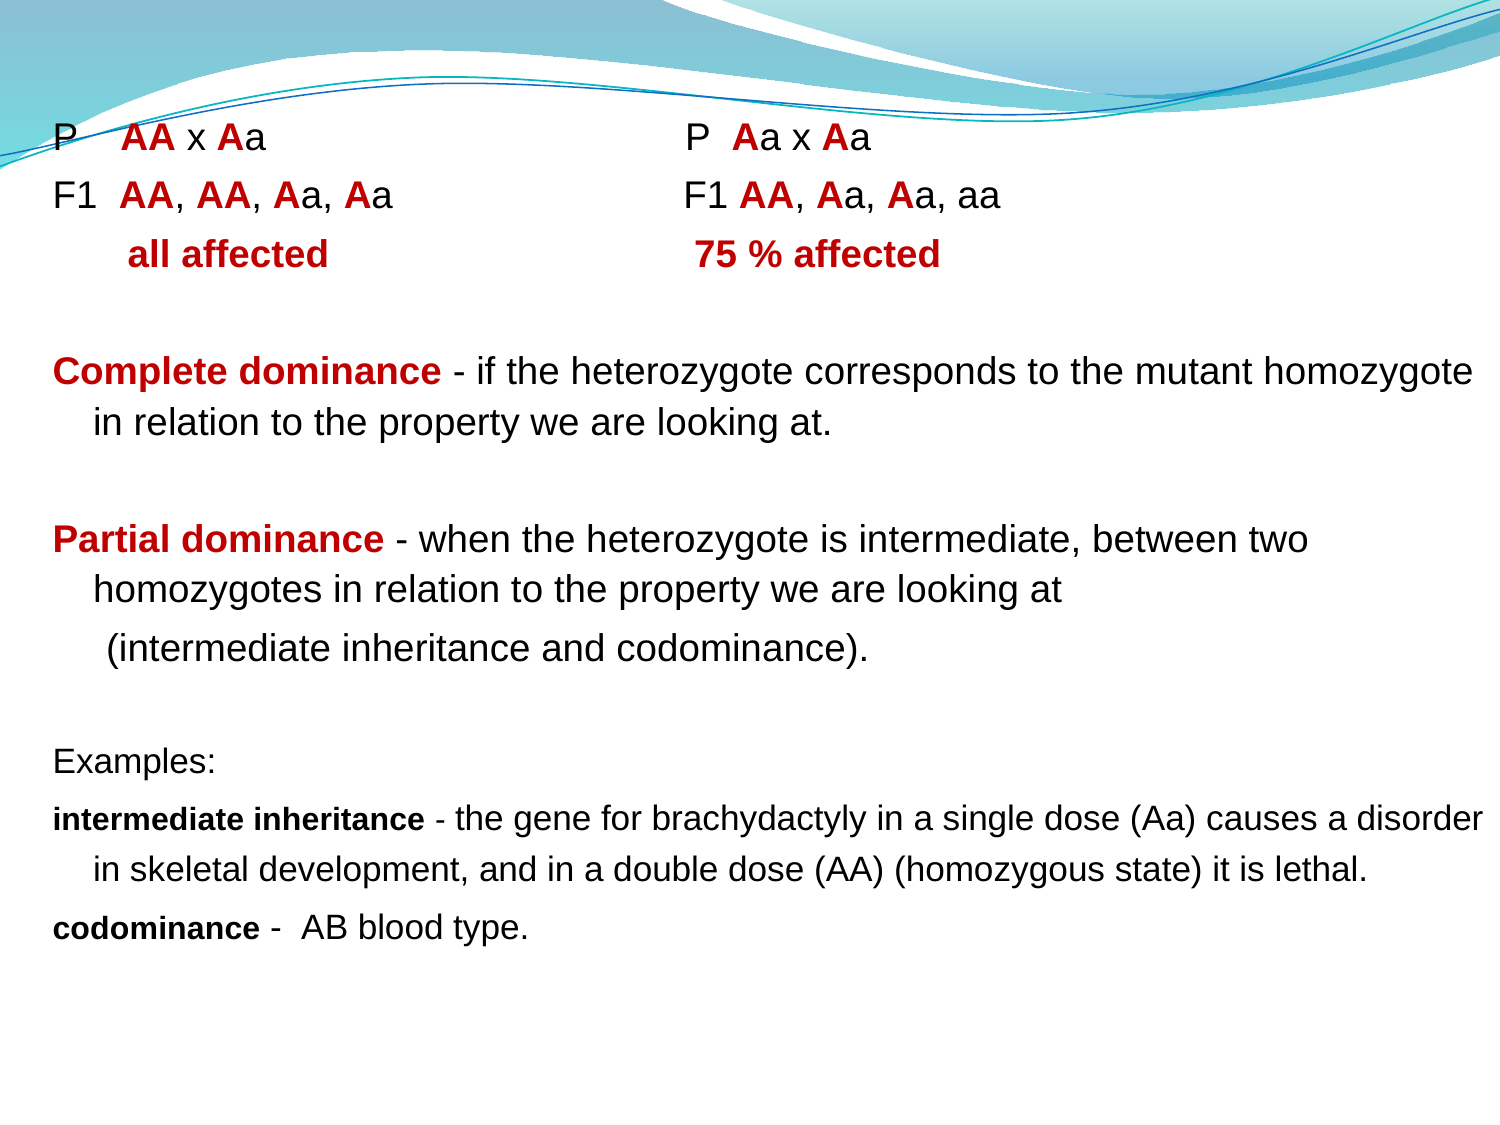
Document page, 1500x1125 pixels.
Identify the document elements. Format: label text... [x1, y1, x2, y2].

list P AA x Aa P Aa x Aa F1 AA, AA, Aa, Aa F1 AA, Aa, Aa, aa all affected 75 % affected Complete dominance - if the heterozygote corresponds to the mutant homozygote in relation to the property we are looking at. Partial dominance - when the heterozygote is intermediate, between two homozygotes in relation to the property we are looking at (intermediate inheritance and codominance). Examples: intermediate inheritance - the gene for brachydactyly in a single dose (Aa) causes a disorder in skeletal development, and in a double dose (AA) (homozygous state) it is lethal. codominance - AB blood type. [37, 99, 1500, 1063]
